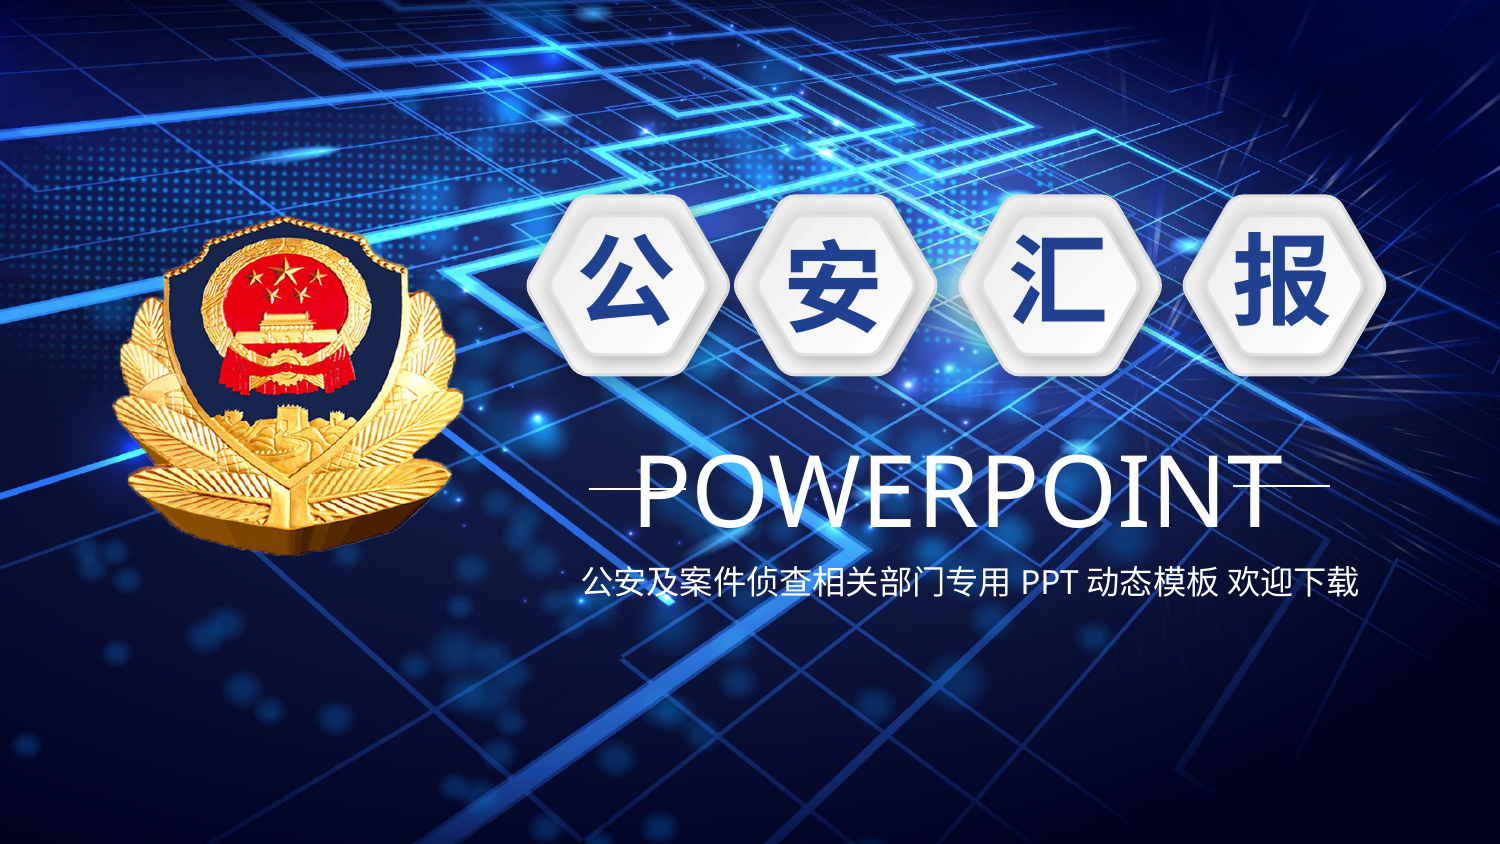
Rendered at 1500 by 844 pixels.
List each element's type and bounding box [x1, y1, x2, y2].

text_box [1174, 195, 1391, 376]
text_box [950, 195, 1167, 376]
text_box [725, 195, 942, 376]
picture [0, 0, 1500, 844]
text_box [518, 195, 724, 376]
